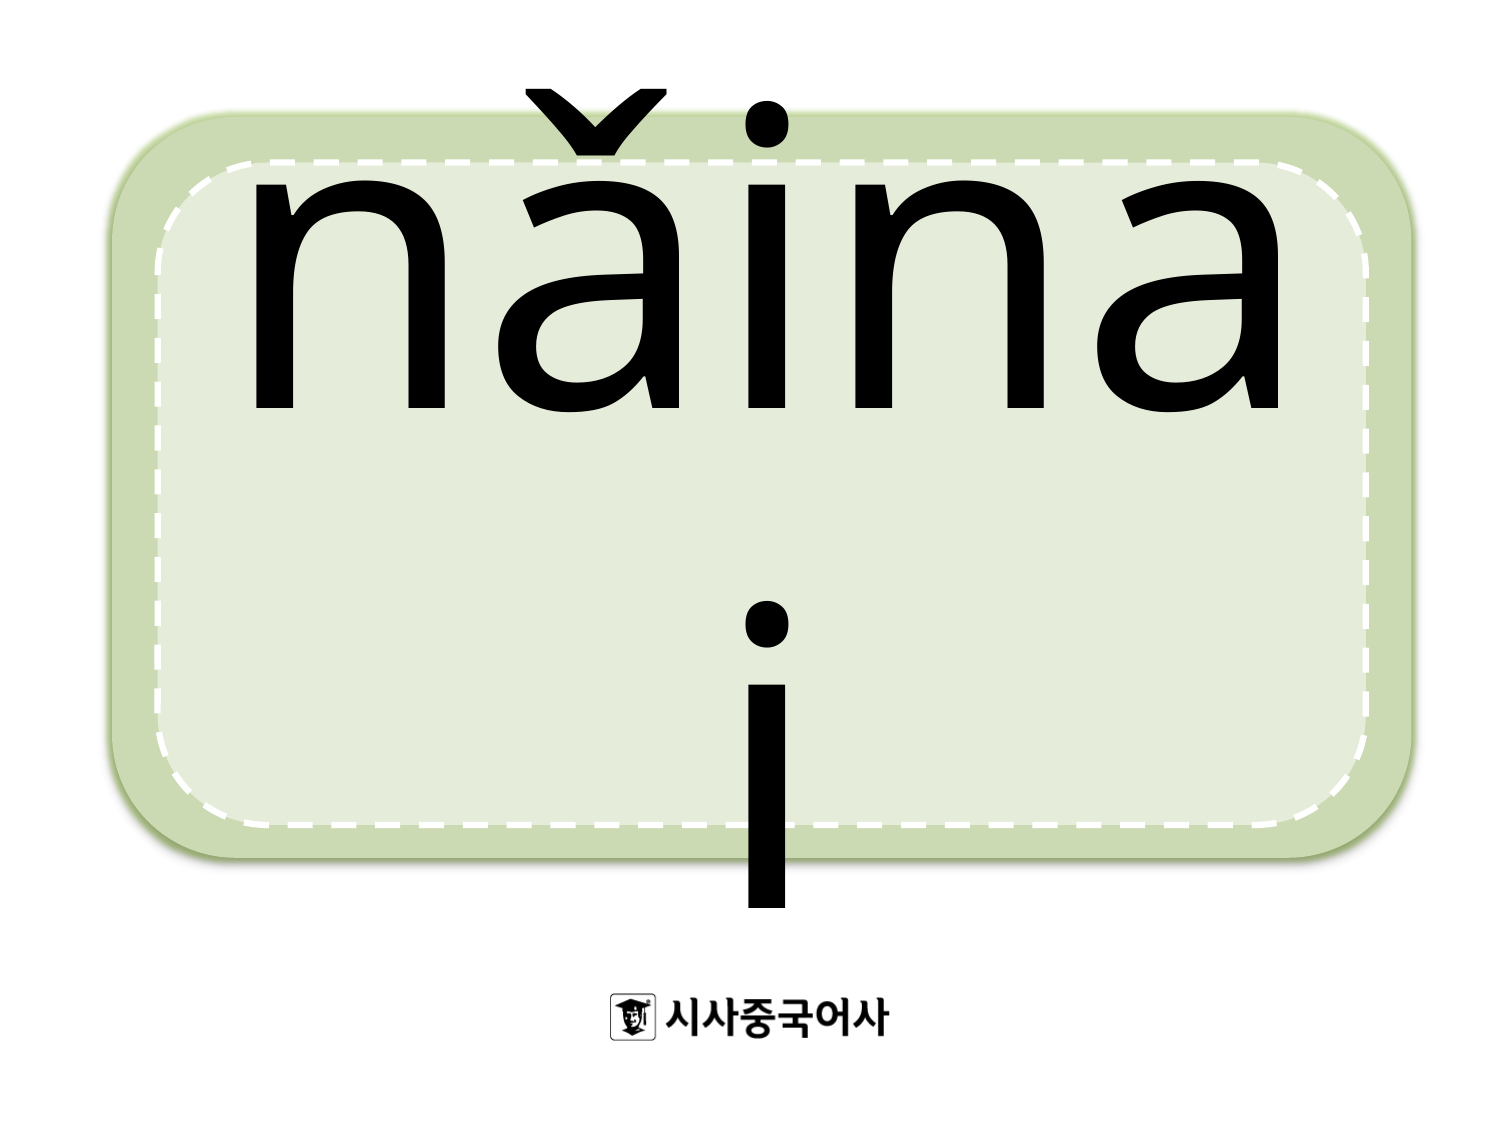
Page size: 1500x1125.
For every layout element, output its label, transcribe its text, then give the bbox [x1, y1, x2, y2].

picture [602, 987, 898, 1047]
text_box nǎinai [162, 160, 1371, 824]
